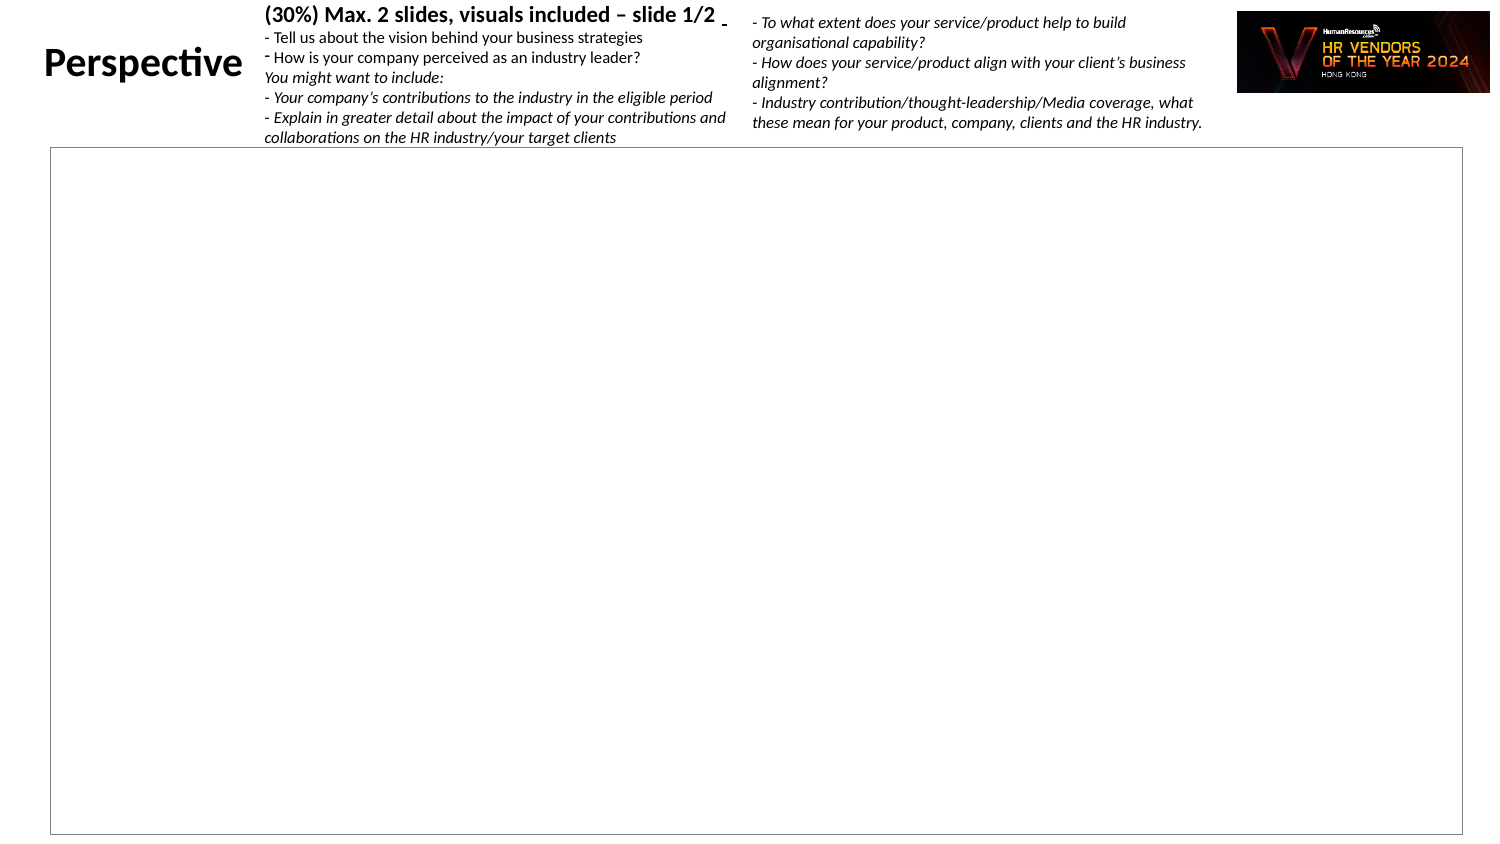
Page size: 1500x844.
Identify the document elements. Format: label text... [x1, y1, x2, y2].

text_box Perspective [29, 15, 249, 103]
picture [1238, 11, 1490, 93]
text_box (30%) Max. 2 slides, visuals included – slide 1/2 - Tell us about the vision behind your business strategies How is your company perceived as an industry leader? You might want to include: - Your company’s contributions to the industry in the eligible period - Explain in greater detail about the impact of your contributions and collaborations on the HR industry/your target clients [249, 0, 763, 155]
table_header [51, 148, 1462, 834]
text_box - To what extent does your service/product help to build organisational capability? - How does your service/product align with your client’s business alignment? - Industry contribution/thought-leadership/Media coverage, what these mean for your product, company, clients and the HR industry. [737, 0, 1238, 139]
